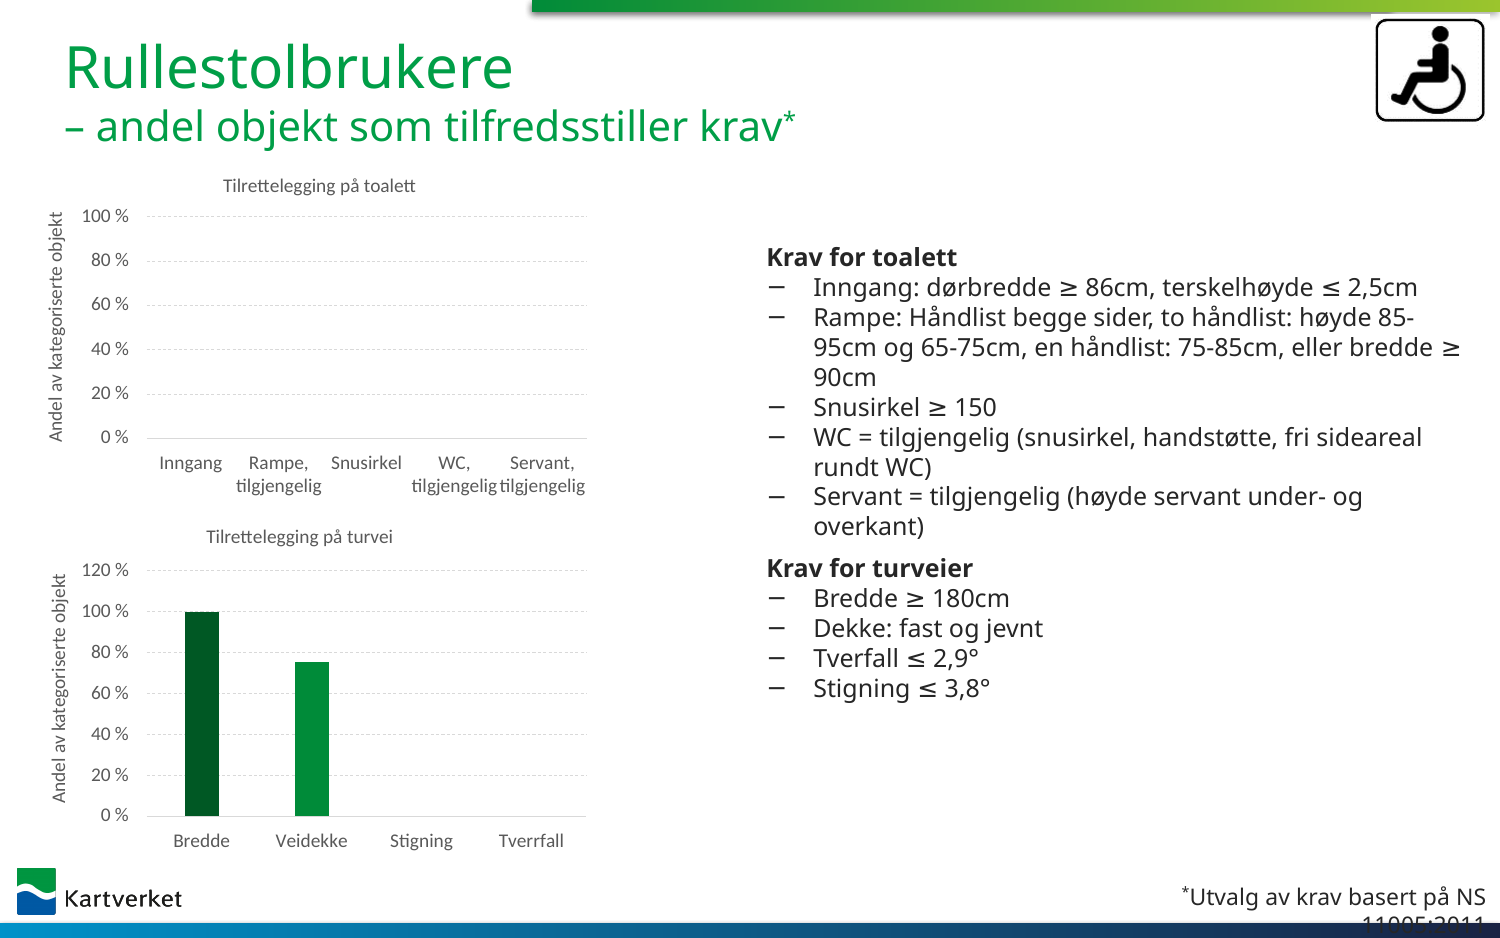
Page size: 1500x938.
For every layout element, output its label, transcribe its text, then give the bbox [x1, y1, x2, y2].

picture [1371, 13, 1491, 127]
picture [41, 520, 598, 859]
text_box Rullestolbrukere – andel objekt som tilfredsstiller krav* [49, 14, 1431, 158]
text_box *Utvalg av krav basert på NS 11005:2011 [1068, 873, 1500, 938]
text_box Krav for toalett Inngang: dørbredde ≥ 86cm, terskelhøyde ≤ 2,5cm Rampe: Håndlist begge sider, to håndlist: høyde 85-95cm og 65-75cm, en håndlist: 75-85cm, eller bredde ≥ 90cm Snusirkel ≥ 150 WC = tilgjengelig (snusirkel, handstøtte, fri sideareal rundt WC) Servant = tilgjengelig (høyde servant under- og overkant) [751, 234, 1483, 545]
text_box Krav for turveier Bredde ≥ 180cm Dekke: fast og jevnt Tverfall ≤ 2,9° Stigning ≤ 3,8° [751, 545, 1483, 710]
picture [41, 166, 598, 505]
